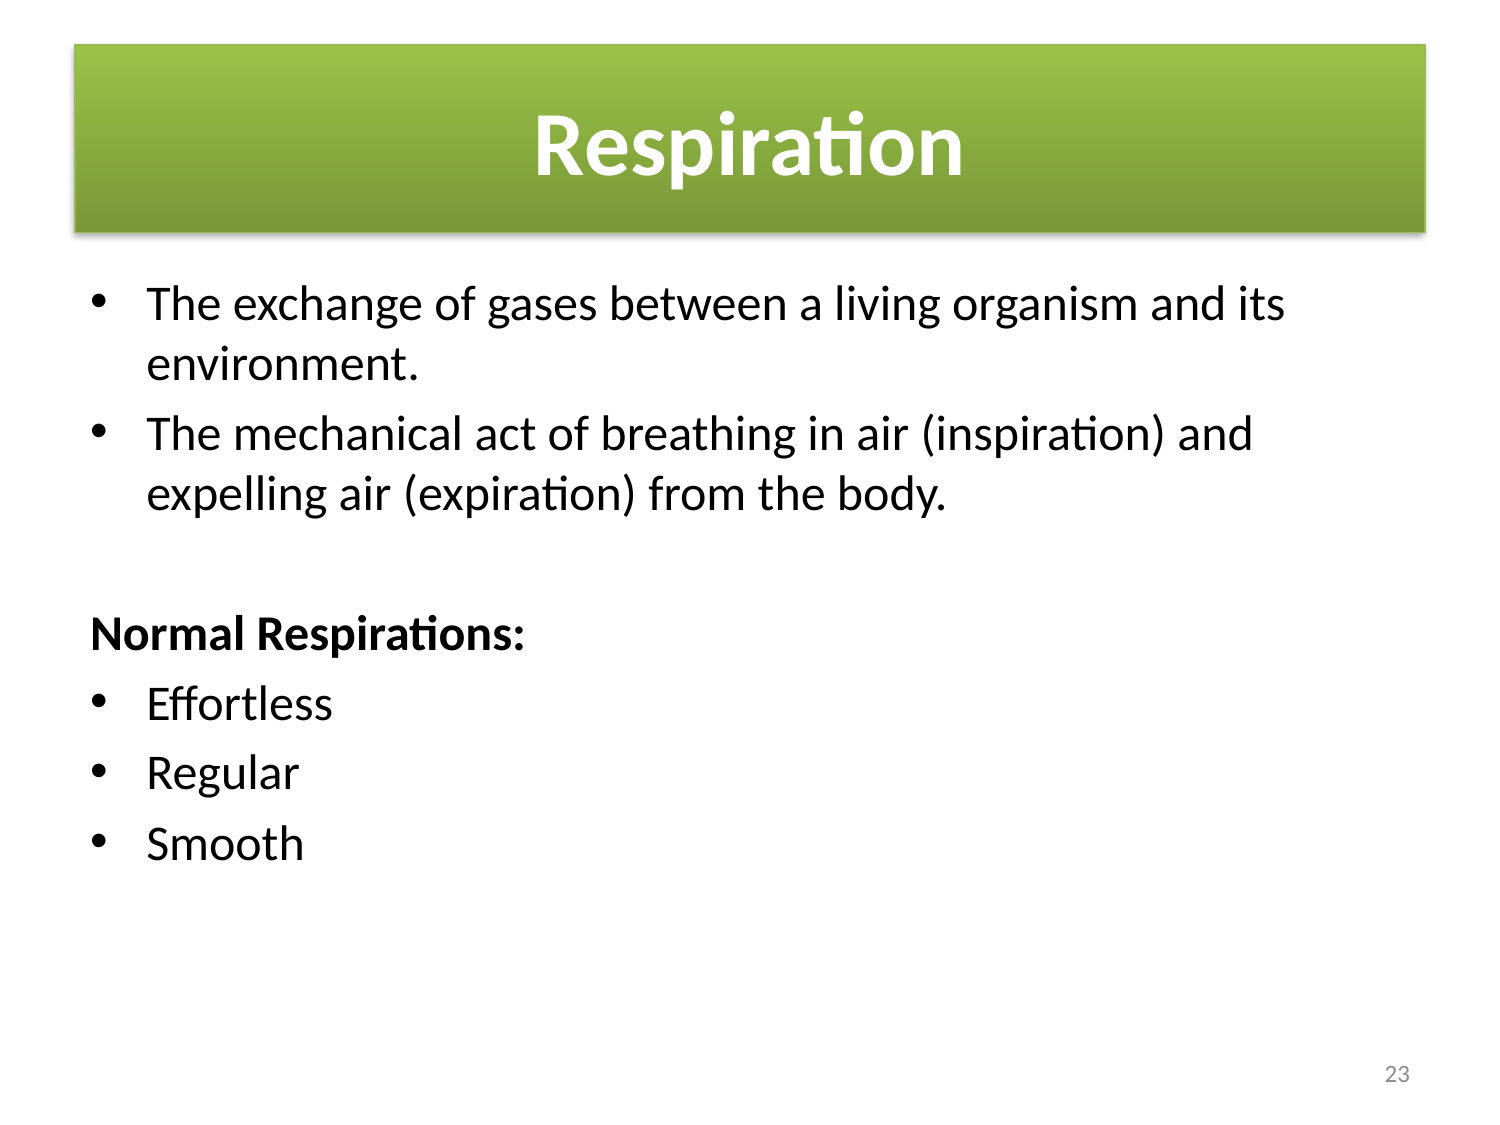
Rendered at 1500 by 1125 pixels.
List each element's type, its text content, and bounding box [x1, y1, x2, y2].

title Respiration [74, 44, 1426, 233]
slide_number 23 [1074, 1042, 1425, 1103]
list The exchange of gases between a living organism and its environment. The mechanical act of breathing in air (inspiration) and expelling air (expiration) from the body. Normal Respirations: Effortless Regular Smooth [75, 262, 1425, 1005]
